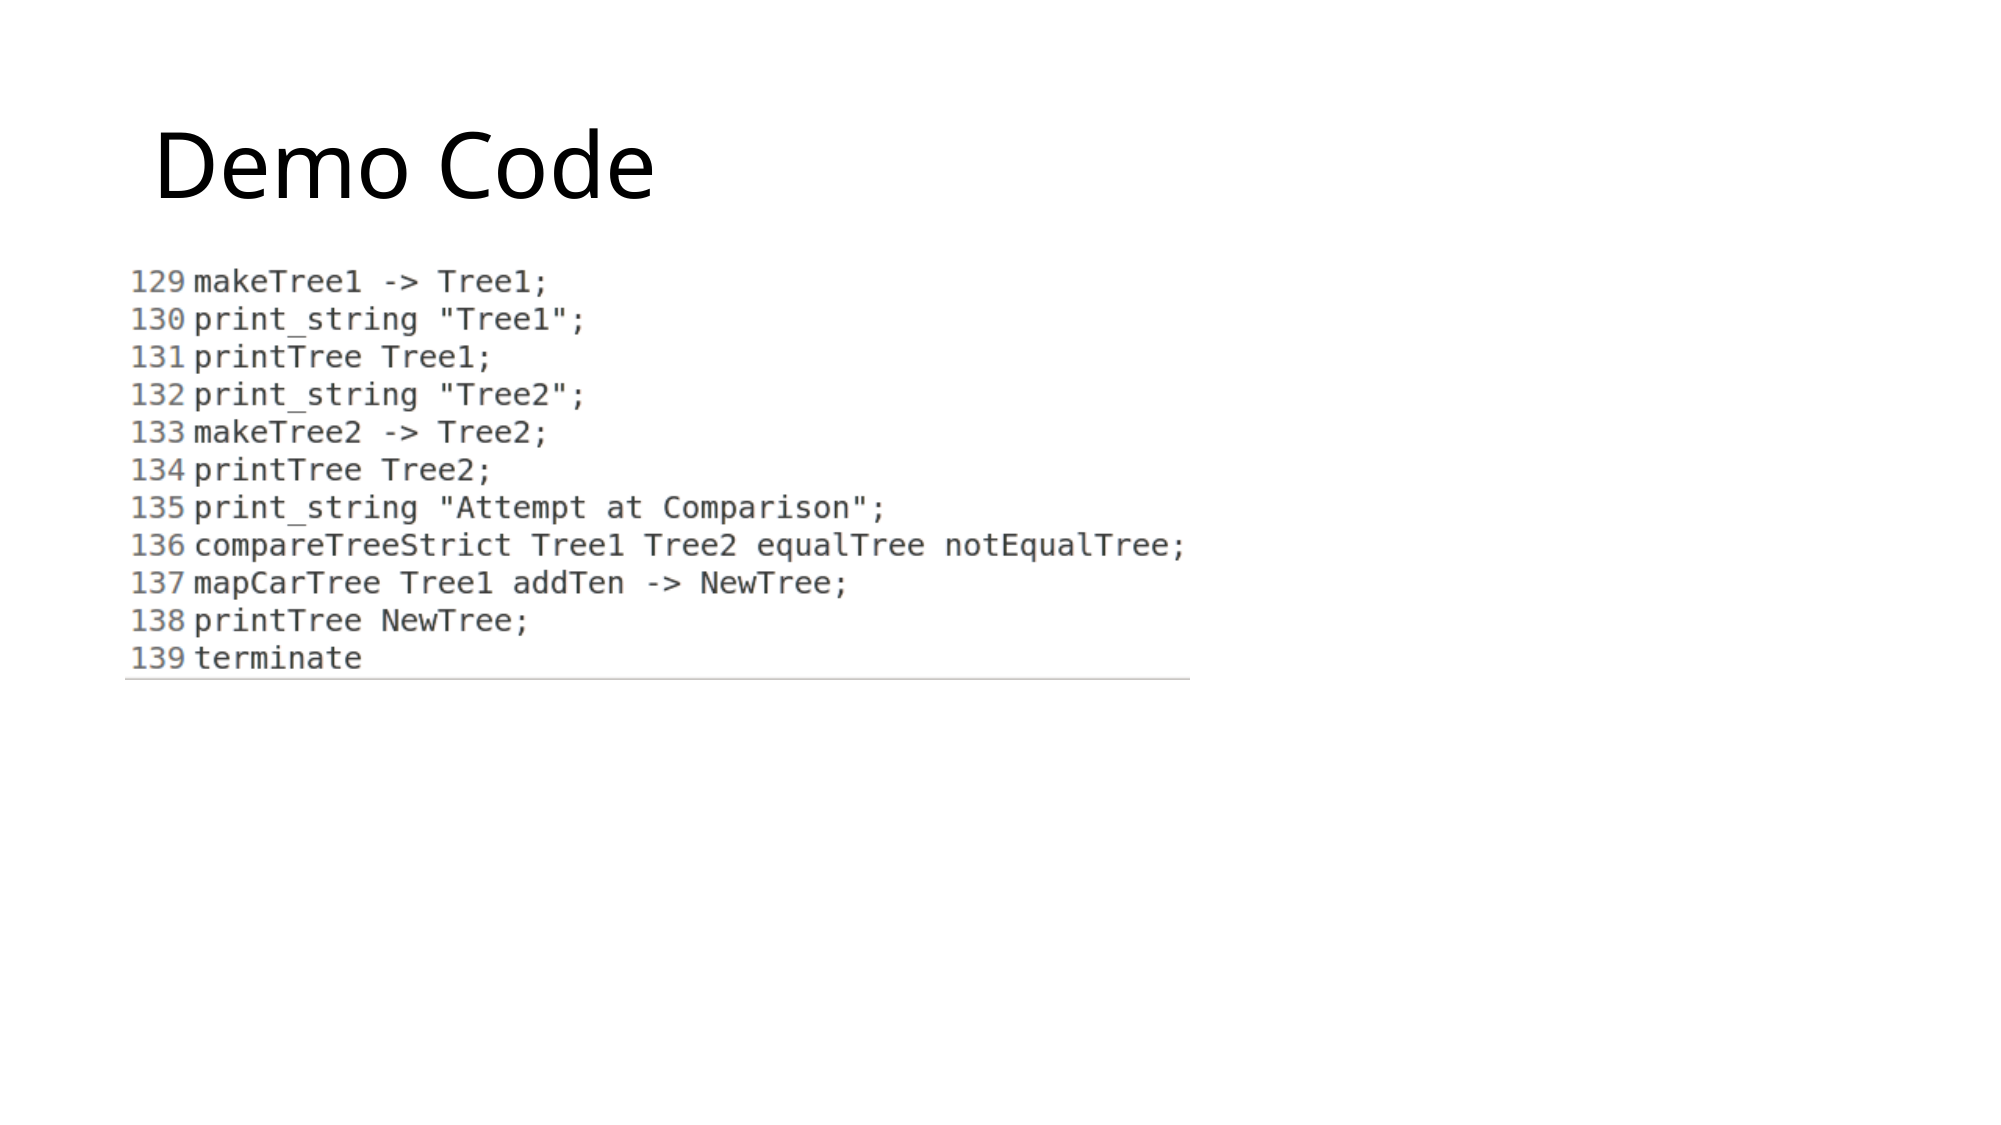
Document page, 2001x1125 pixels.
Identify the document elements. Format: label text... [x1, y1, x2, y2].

title Demo Code [137, 59, 1863, 278]
picture [125, 261, 1190, 680]
